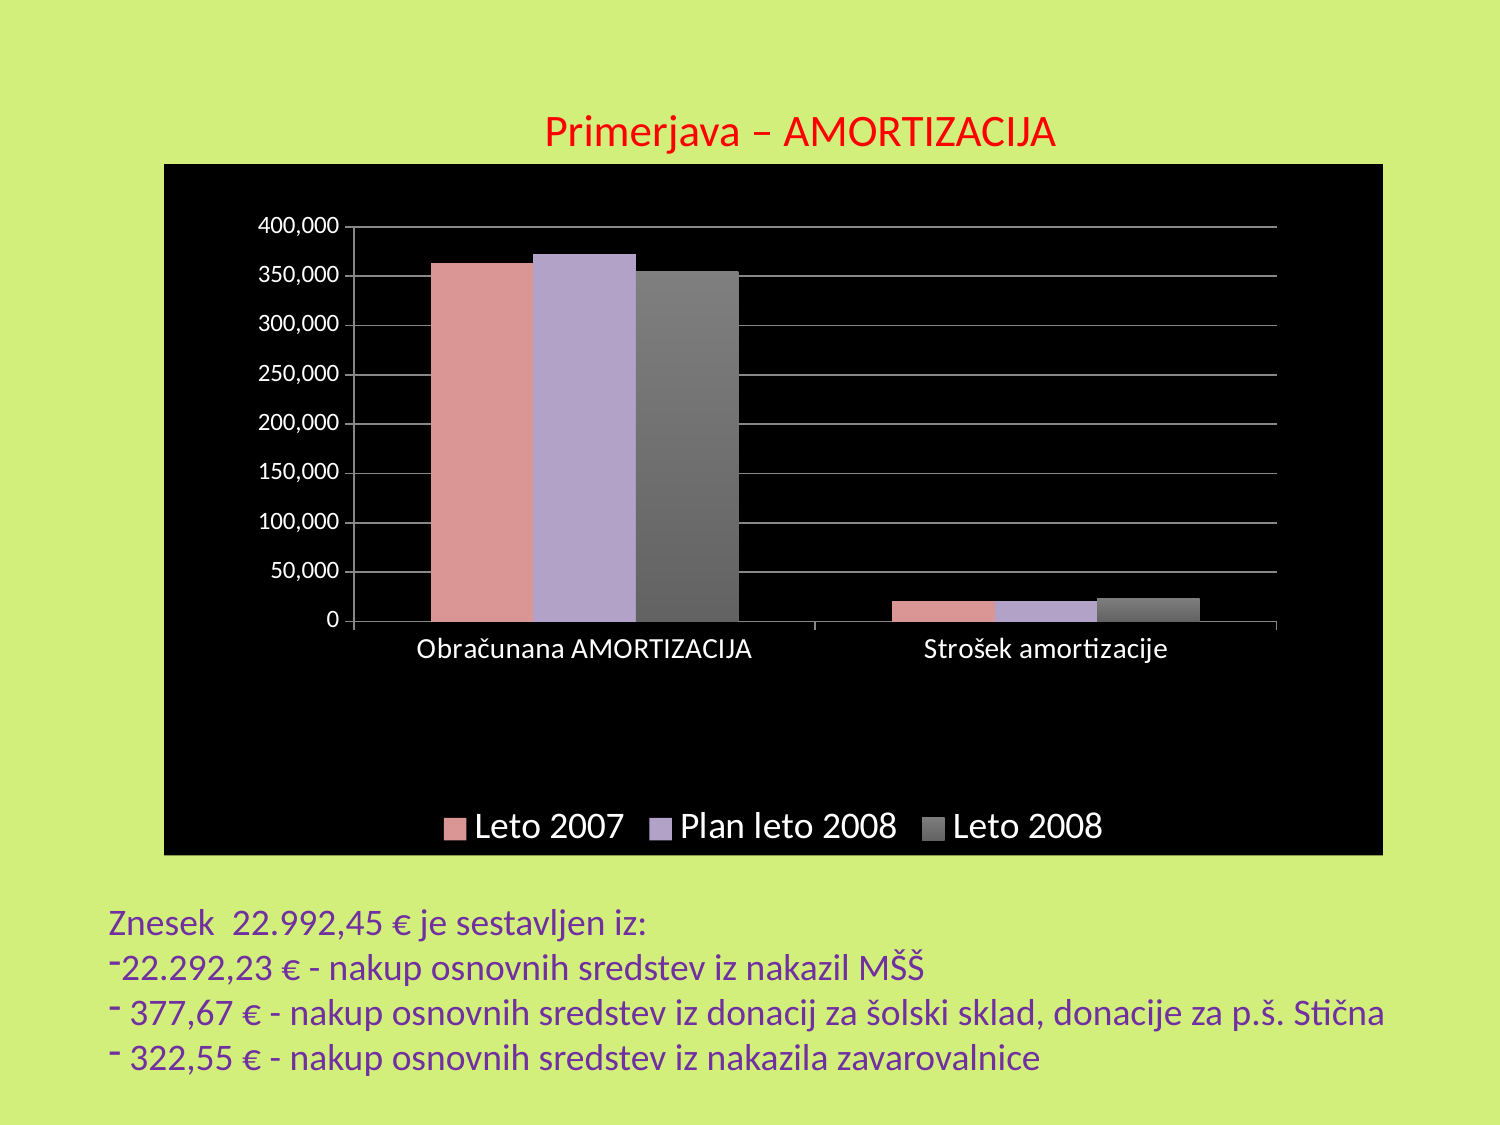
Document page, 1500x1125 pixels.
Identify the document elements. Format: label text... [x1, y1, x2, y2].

text_box Znesek 22.992,45 € je sestavljen iz: 22.292,23 € - nakup osnovnih sredstev iz nakazil MŠŠ 377,67 € - nakup osnovnih sredstev iz donacij za šolski sklad, donacije za p.š. Stična 322,55 € - nakup osnovnih sredstev iz nakazila zavarovalnice [93, 890, 1454, 1086]
title Primerjava – AMORTIZACIJA [234, 93, 1388, 223]
chart [163, 163, 1383, 856]
